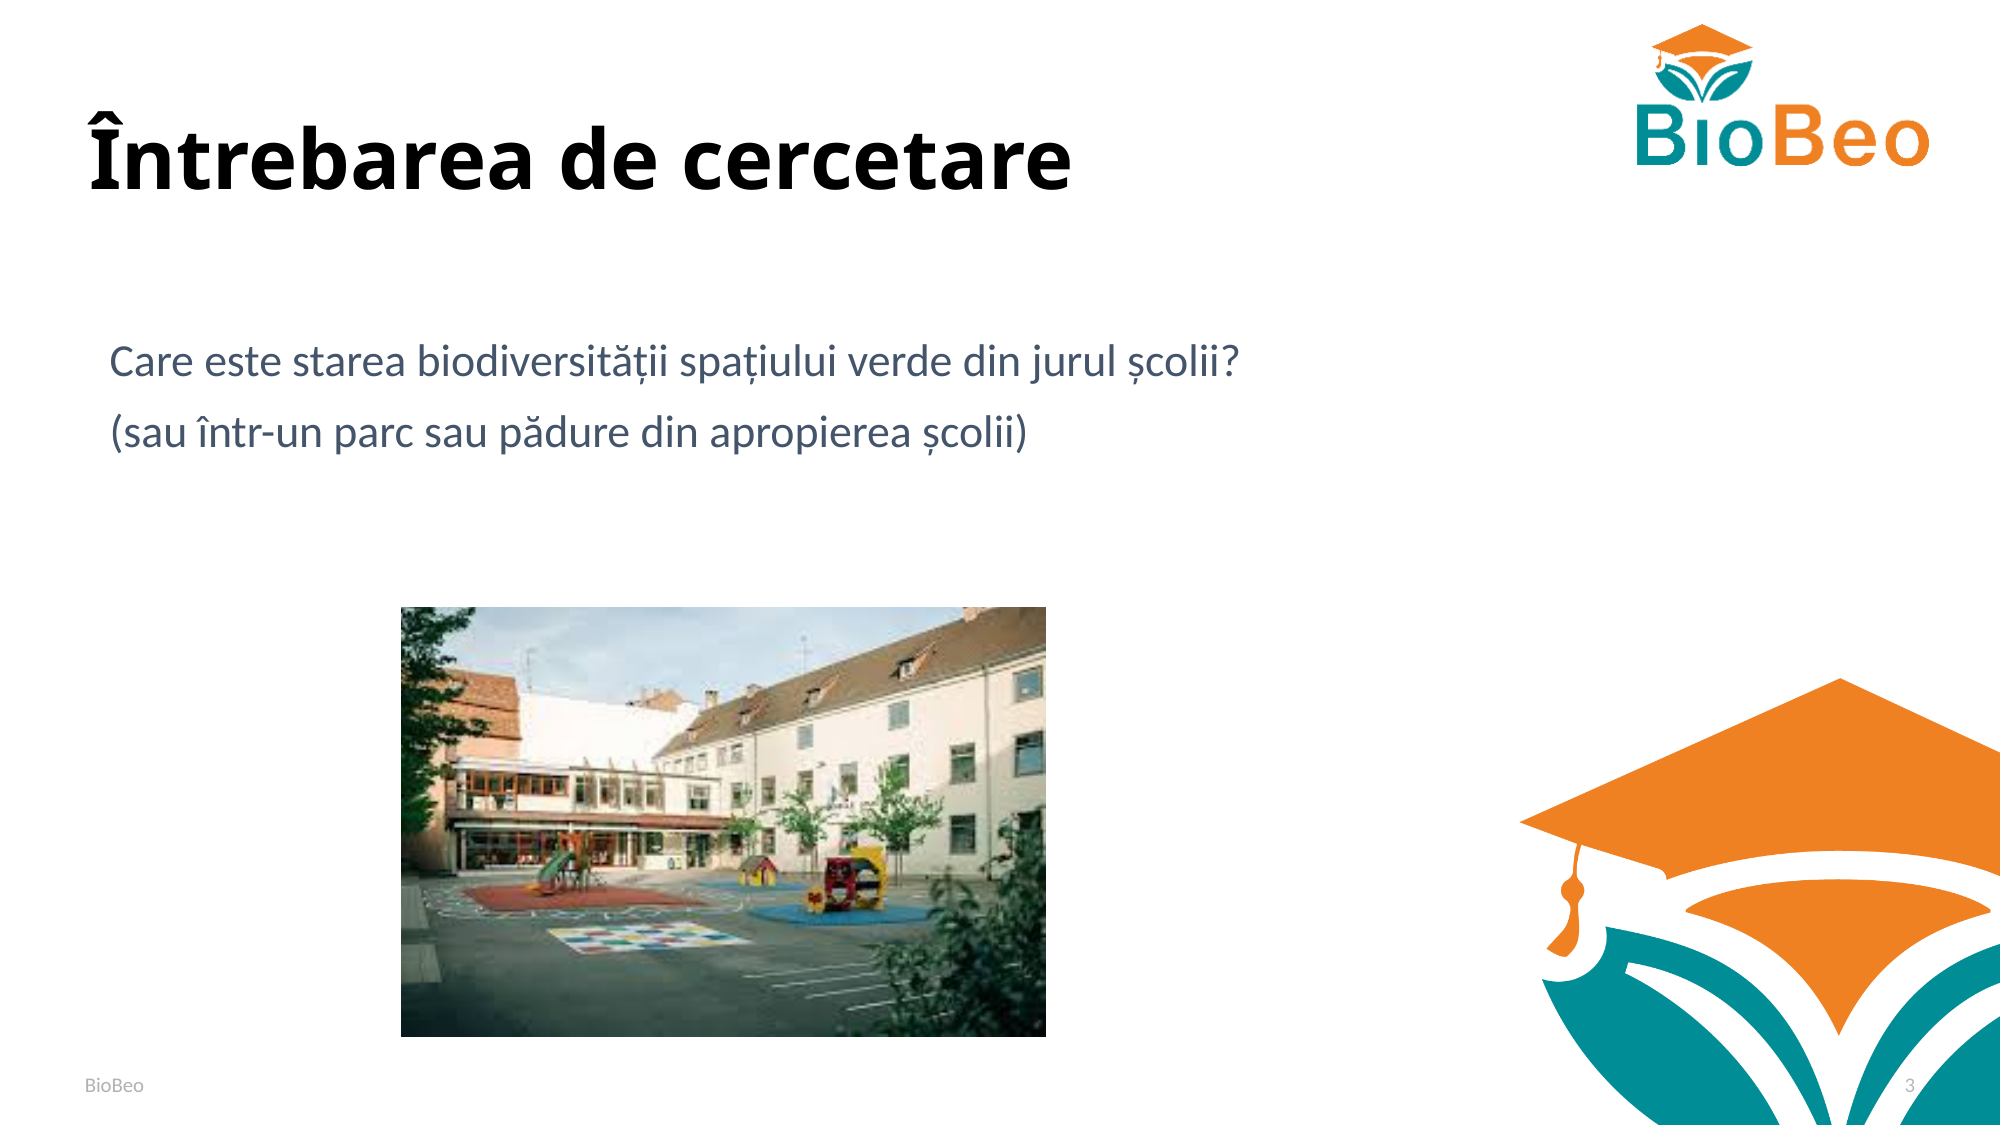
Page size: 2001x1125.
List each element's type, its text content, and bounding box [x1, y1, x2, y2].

picture [1478, 618, 2000, 1125]
picture [401, 607, 1046, 1037]
title Întrebarea de cercetare [74, 88, 1935, 237]
picture [1635, 22, 1931, 88]
footer BioBeo [69, 1065, 1805, 1103]
subtitle Care este starea biodiversității spațiului verde din jurul școlii? (sau într-un parc sau pădure din apropierea școlii) [94, 329, 1748, 503]
slide_number 3 [1818, 1065, 1931, 1103]
